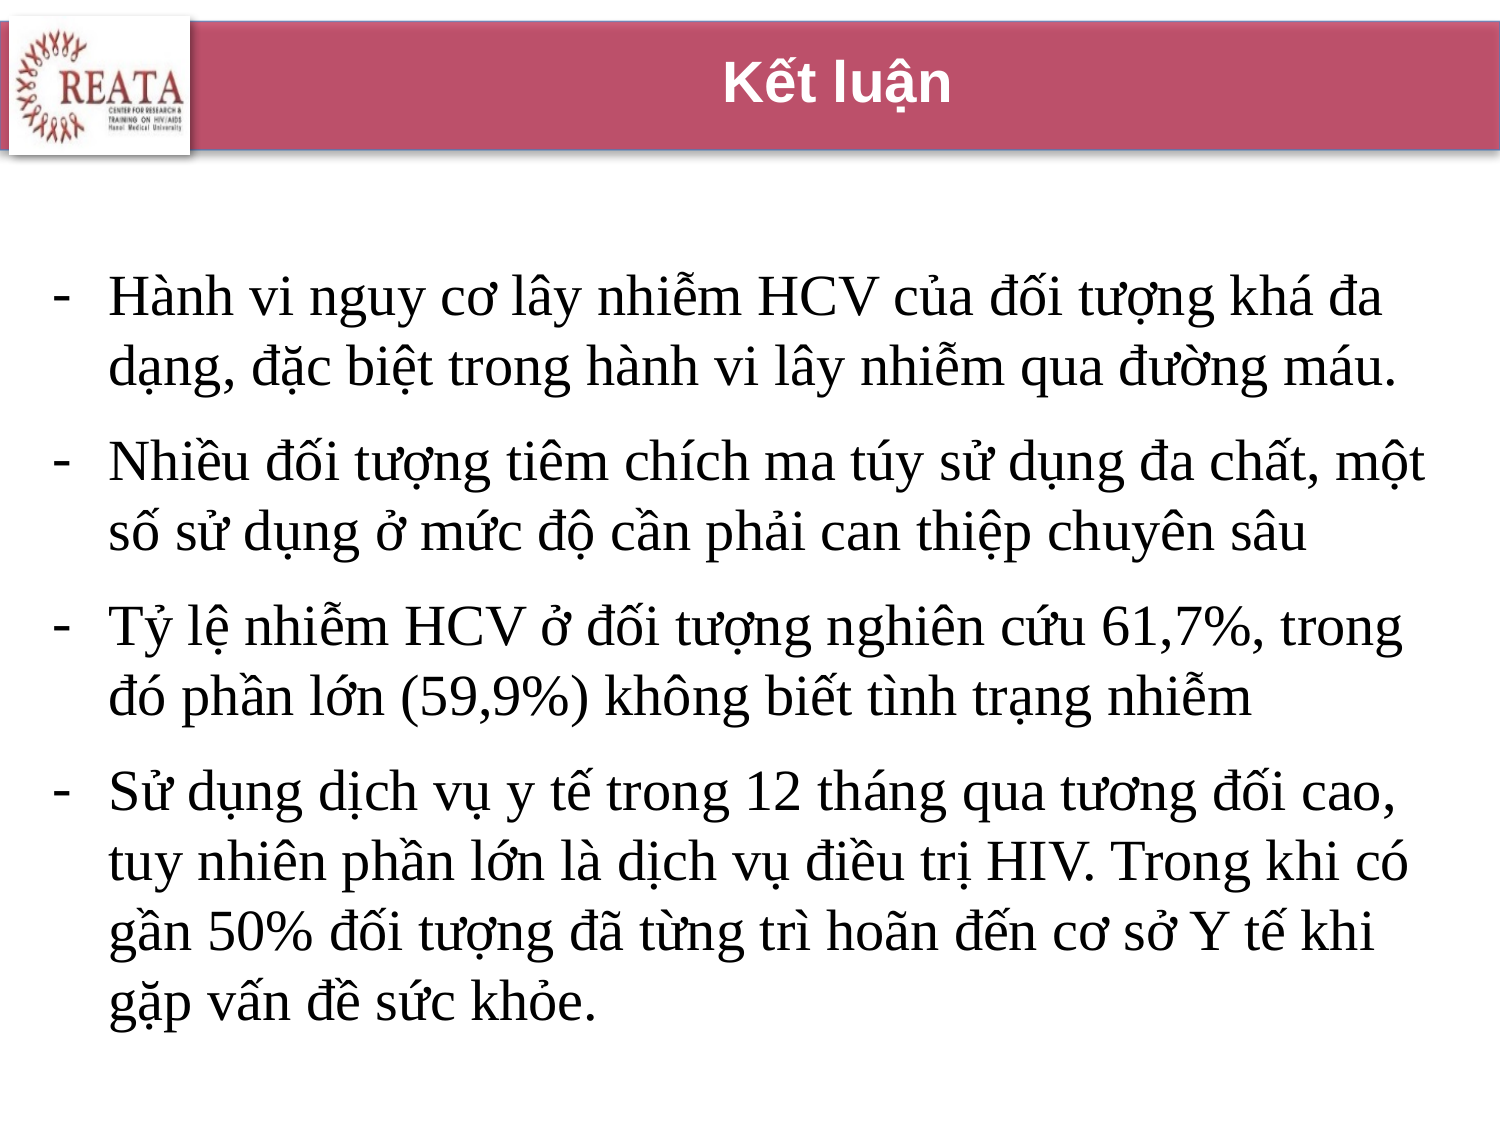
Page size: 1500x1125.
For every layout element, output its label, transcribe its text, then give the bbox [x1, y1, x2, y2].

text_box Hành vi nguy cơ lây nhiễm HCV của đối tượng khá đa dạng, đặc biệt trong hành vi lây nhiễm qua đường máu. Nhiều đối tượng tiêm chích ma túy sử dụng đa chất, một số sử dụng ở mức độ cần phải can thiệp chuyên sâu Tỷ lệ nhiễm HCV ở đối tượng nghiên cứu 61,7%, trong đó phần lớn (59,9%) không biết tình trạng nhiễm Sử dụng dịch vụ y tế trong 12 tháng qua tương đối cao, tuy nhiên phần lớn là dịch vụ điều trị HIV. Trong khi có gần 50% đối tượng đã từng trì hoãn đến cơ sở Y tế khi gặp vấn đề sức khỏe. [37, 249, 1443, 1061]
picture [9, 16, 190, 155]
title Kết luận [204, 24, 1472, 135]
